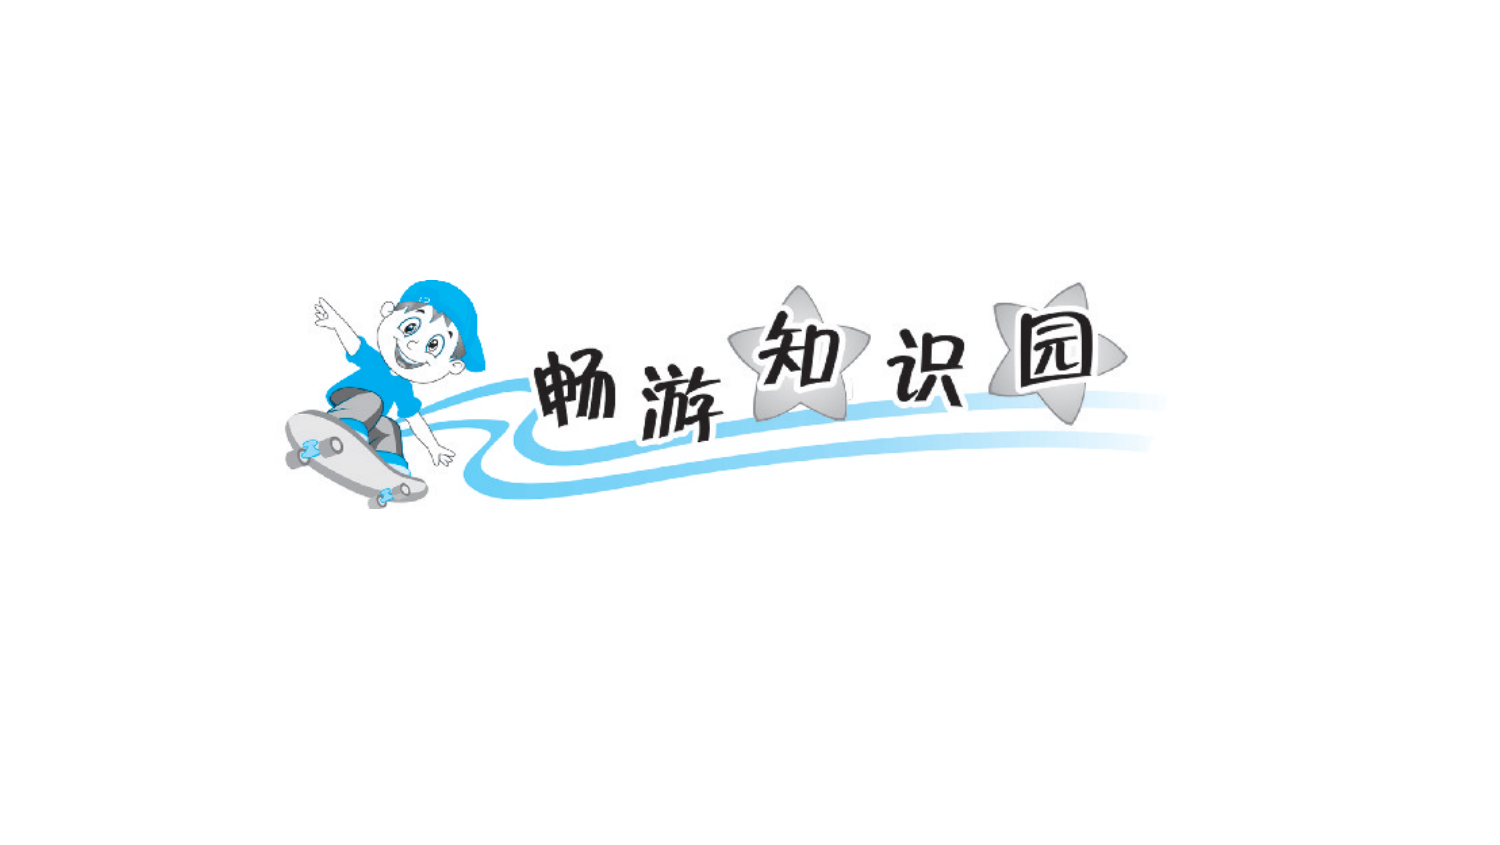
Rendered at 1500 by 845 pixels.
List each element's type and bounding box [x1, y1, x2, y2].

picture [265, 279, 1223, 509]
